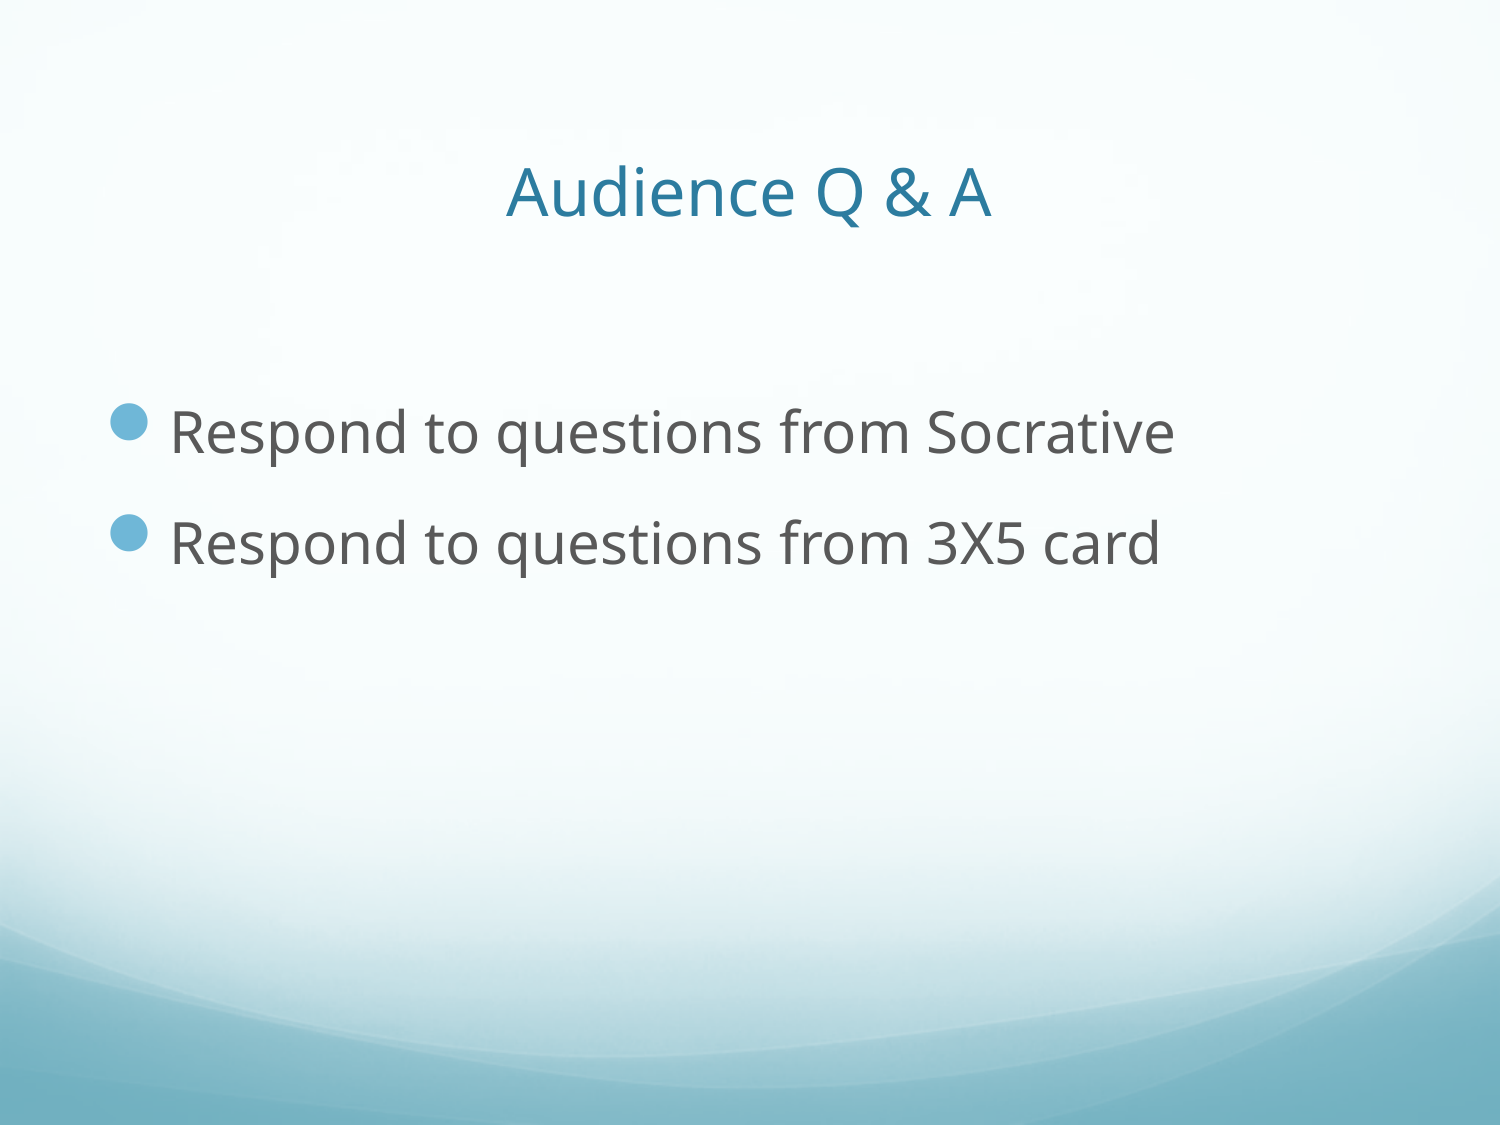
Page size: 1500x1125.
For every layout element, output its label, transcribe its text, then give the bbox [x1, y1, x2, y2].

title Audience Q & A [90, 17, 1410, 237]
list Respond to questions from Socrative Respond to questions from 3X5 card [90, 387, 1410, 975]
